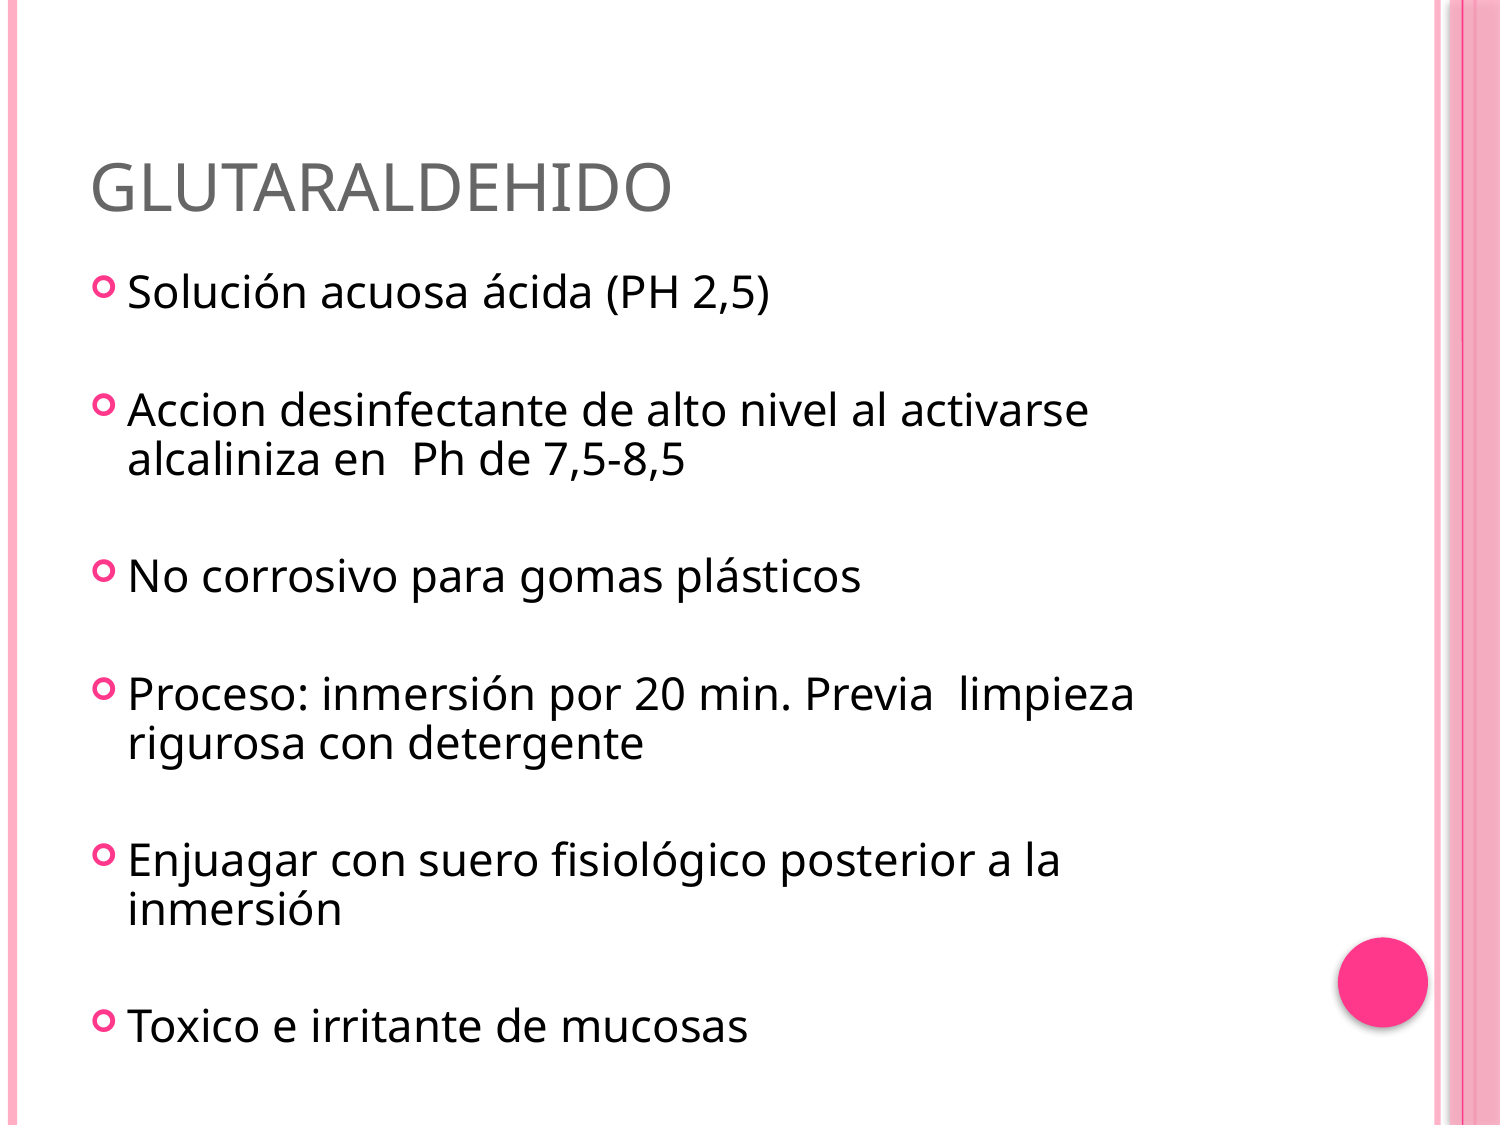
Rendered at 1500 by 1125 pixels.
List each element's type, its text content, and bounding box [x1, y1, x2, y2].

title Glutaraldehido [75, 45, 1300, 233]
list Solución acuosa ácida (PH 2,5) Accion desinfectante de alto nivel al activarse alcaliniza en Ph de 7,5-8,5 No corrosivo para gomas plásticos Proceso: inmersión por 20 min. Previa limpieza rigurosa con detergente Enjuagar con suero fisiológico posterior a la inmersión Toxico e irritante de mucosas [75, 262, 1300, 1062]
